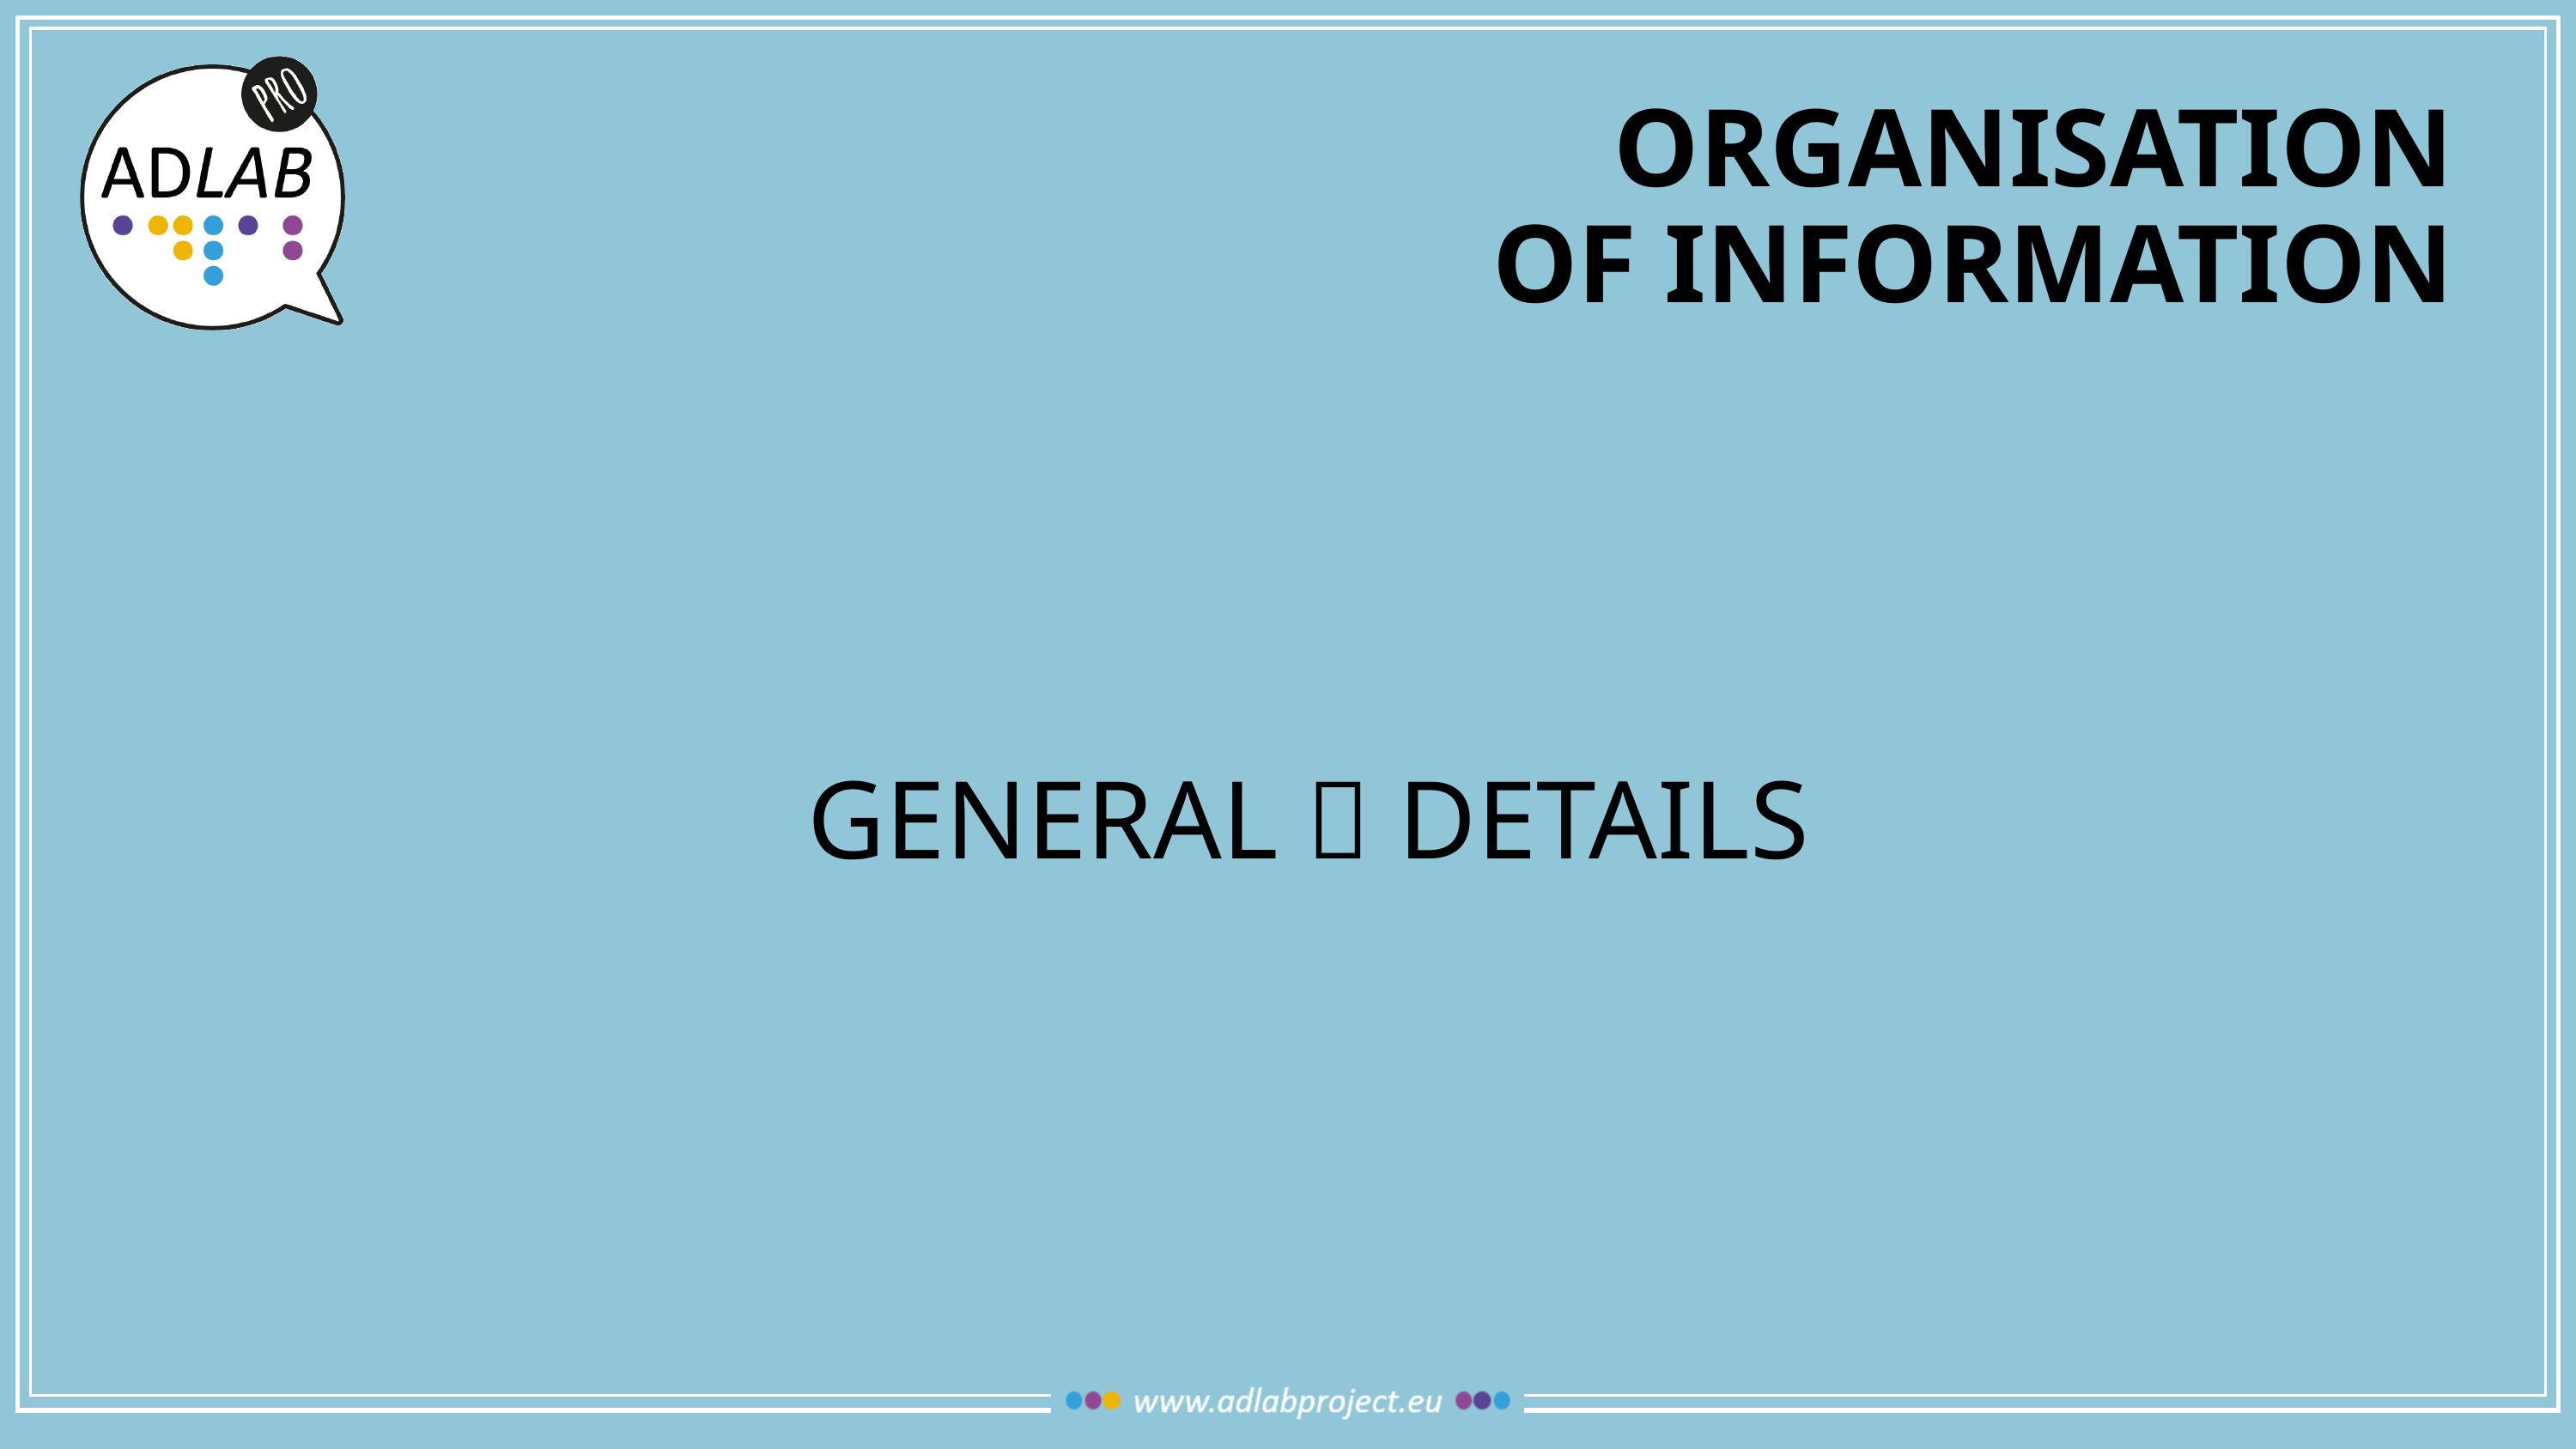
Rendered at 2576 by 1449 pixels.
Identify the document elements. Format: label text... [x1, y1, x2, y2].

list GENERAL  DETAILS [150, 681, 2467, 948]
title Organisation of information [384, 70, 2467, 351]
picture [1051, 1378, 1524, 1429]
picture [72, 49, 353, 330]
